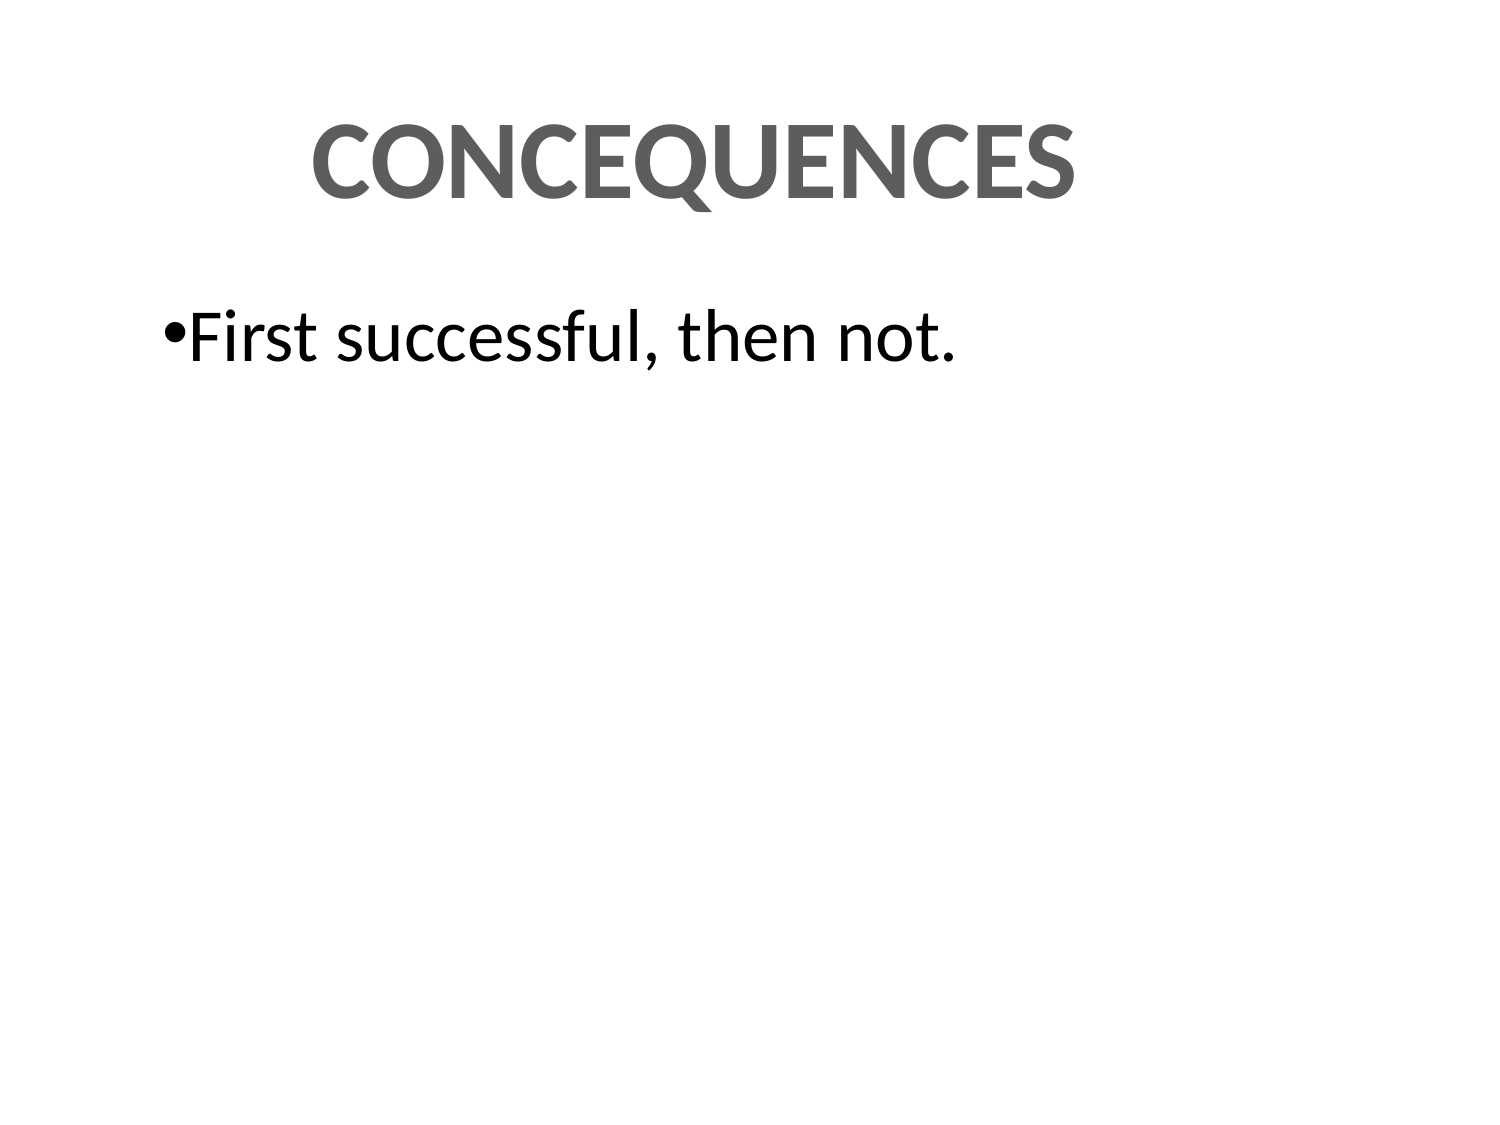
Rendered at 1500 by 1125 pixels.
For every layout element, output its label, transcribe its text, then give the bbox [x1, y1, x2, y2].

text_box CONCEQUENCES [296, 78, 1094, 229]
text_box First successful, then not. [147, 278, 1211, 384]
